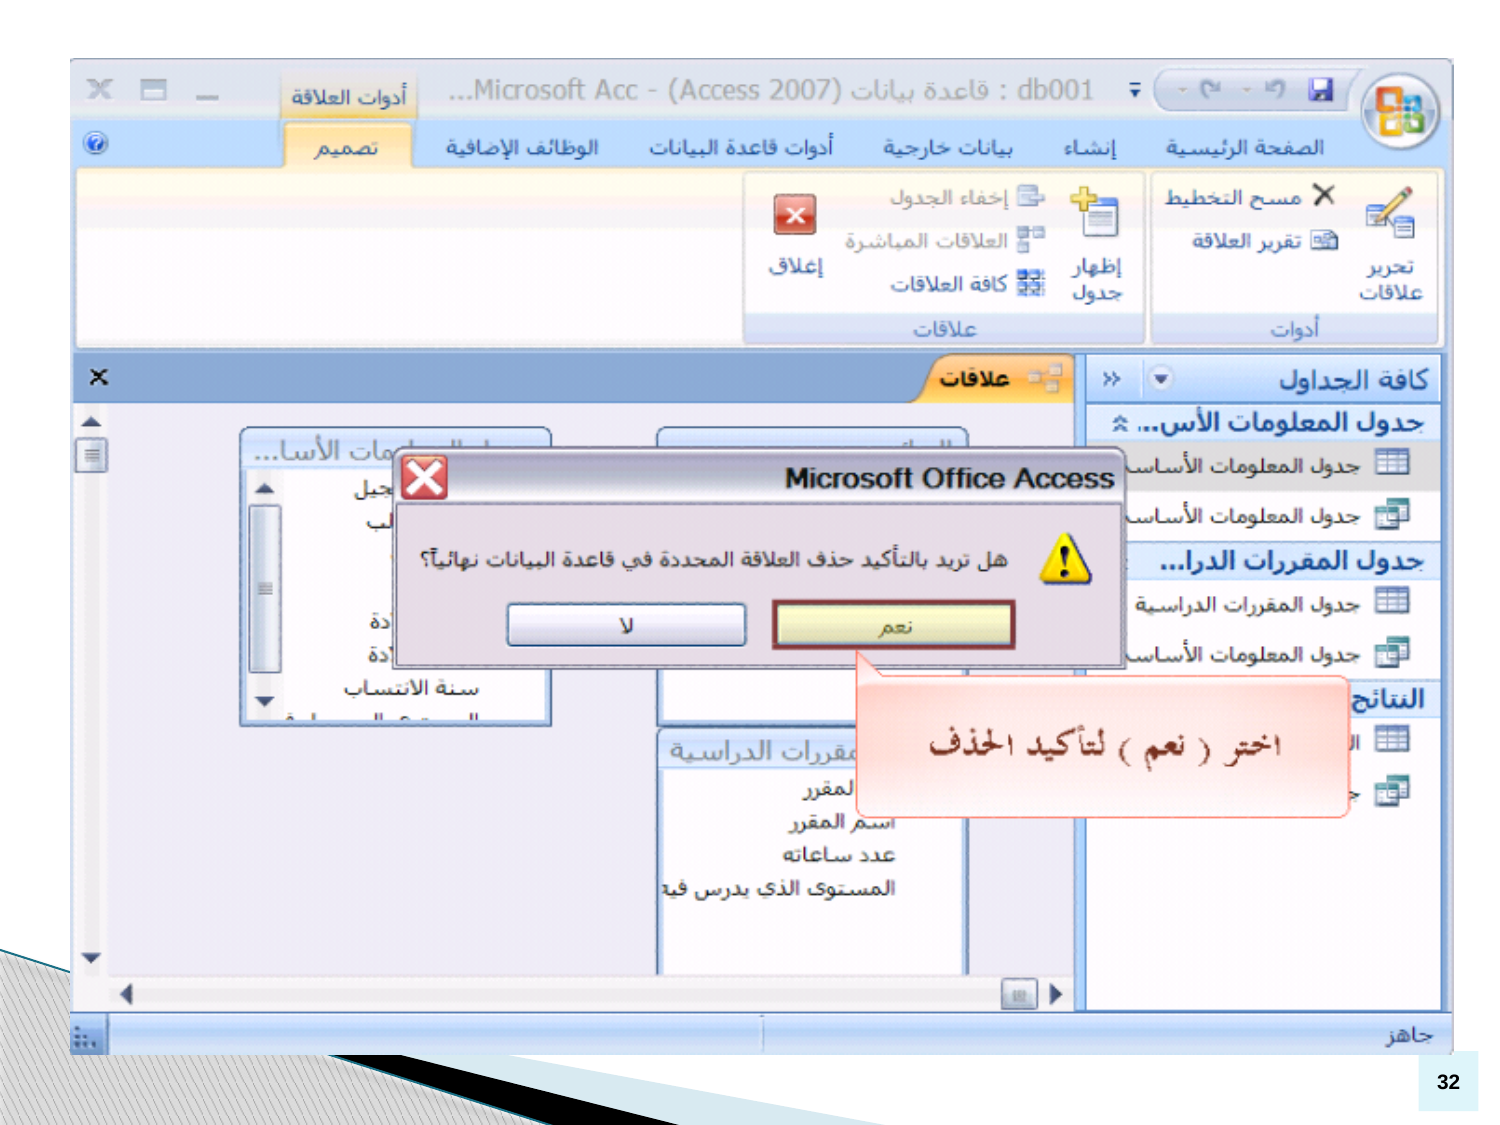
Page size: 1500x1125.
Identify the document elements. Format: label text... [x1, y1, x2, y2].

picture [70, 58, 1454, 1055]
slide_number 32 [1418, 1051, 1479, 1112]
